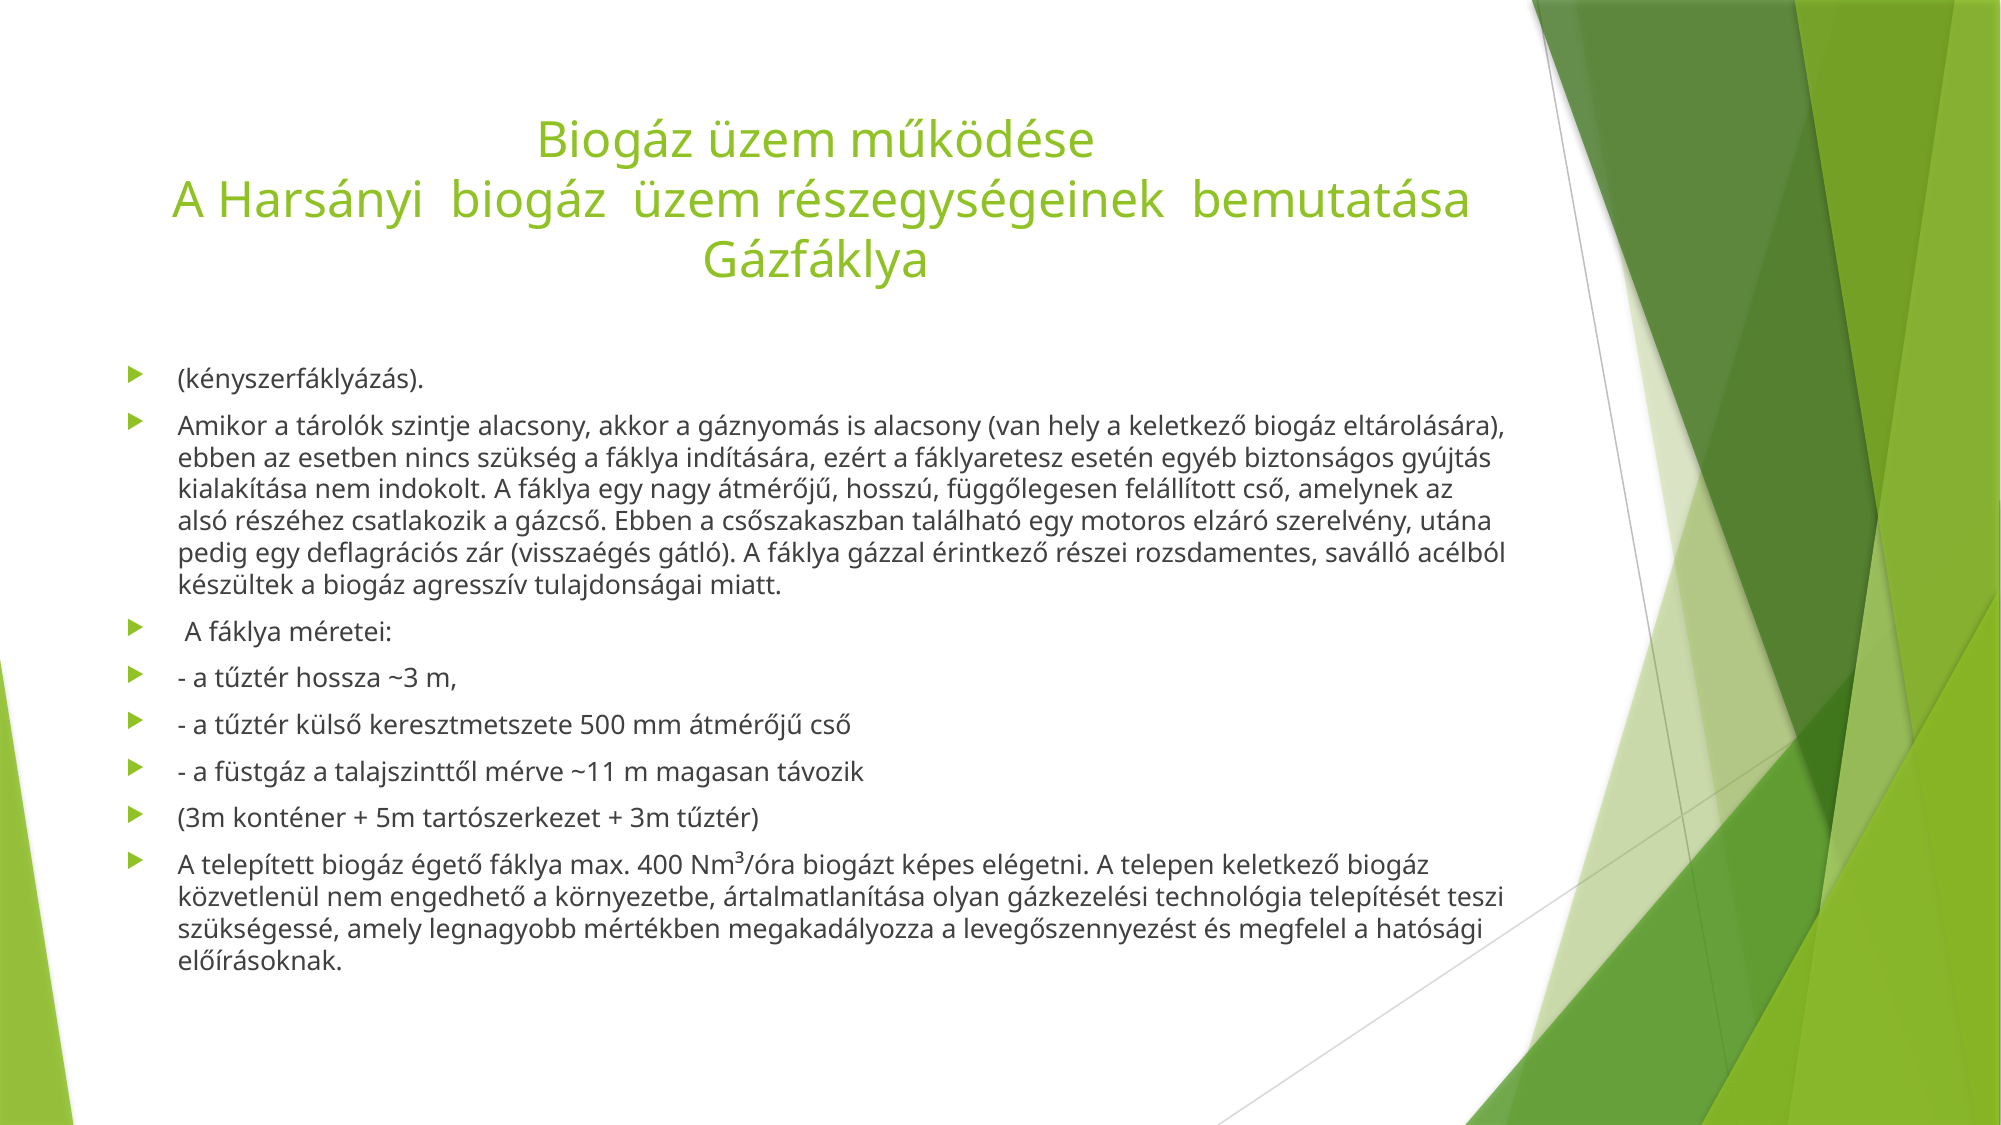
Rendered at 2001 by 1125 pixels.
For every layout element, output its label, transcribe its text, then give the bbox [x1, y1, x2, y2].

title Biogáz üzem működése A Harsányi biogáz üzem részegységeinek bemutatása Gázfáklya [111, 99, 1522, 317]
list (kényszerfáklyázás). Amikor a tárolók szintje alacsony, akkor a gáznyomás is alacsony (van hely a keletkező biogáz eltárolására), ebben az esetben nincs szükség a fáklya indítására, ezért a fáklyaretesz esetén egyéb biztonságos gyújtás kialakítása nem indokolt. A fáklya egy nagy átmérőjű, hosszú, függőlegesen felállított cső, amelynek az alsó részéhez csatlakozik a gázcső. Ebben a csőszakaszban található egy motoros elzáró szerelvény, utána pedig egy deflagrációs zár (visszaégés gátló). A fáklya gázzal érintkező részei rozsdamentes, saválló acélból készültek a biogáz agresszív tulajdonságai miatt. A fáklya méretei: - a tűztér hossza ~3 m, - a tűztér külső keresztmetszete 500 mm átmérőjű cső - a füstgáz a talajszinttől mérve ~11 m magasan távozik (3m konténer + 5m tartószerkezet + 3m tűztér) A telepített biogáz égető fáklya max. 400 Nm³/óra biogázt képes elégetni. A telepen keletkező biogáz közvetlenül nem engedhető a környezetbe, ártalmatlanítása olyan gázkezelési technológia telepítését teszi szükségessé, amely legnagyobb mértékben megakadályozza a levegőszennyezést és megfelel a hatósági előírásoknak. [111, 354, 1522, 992]
